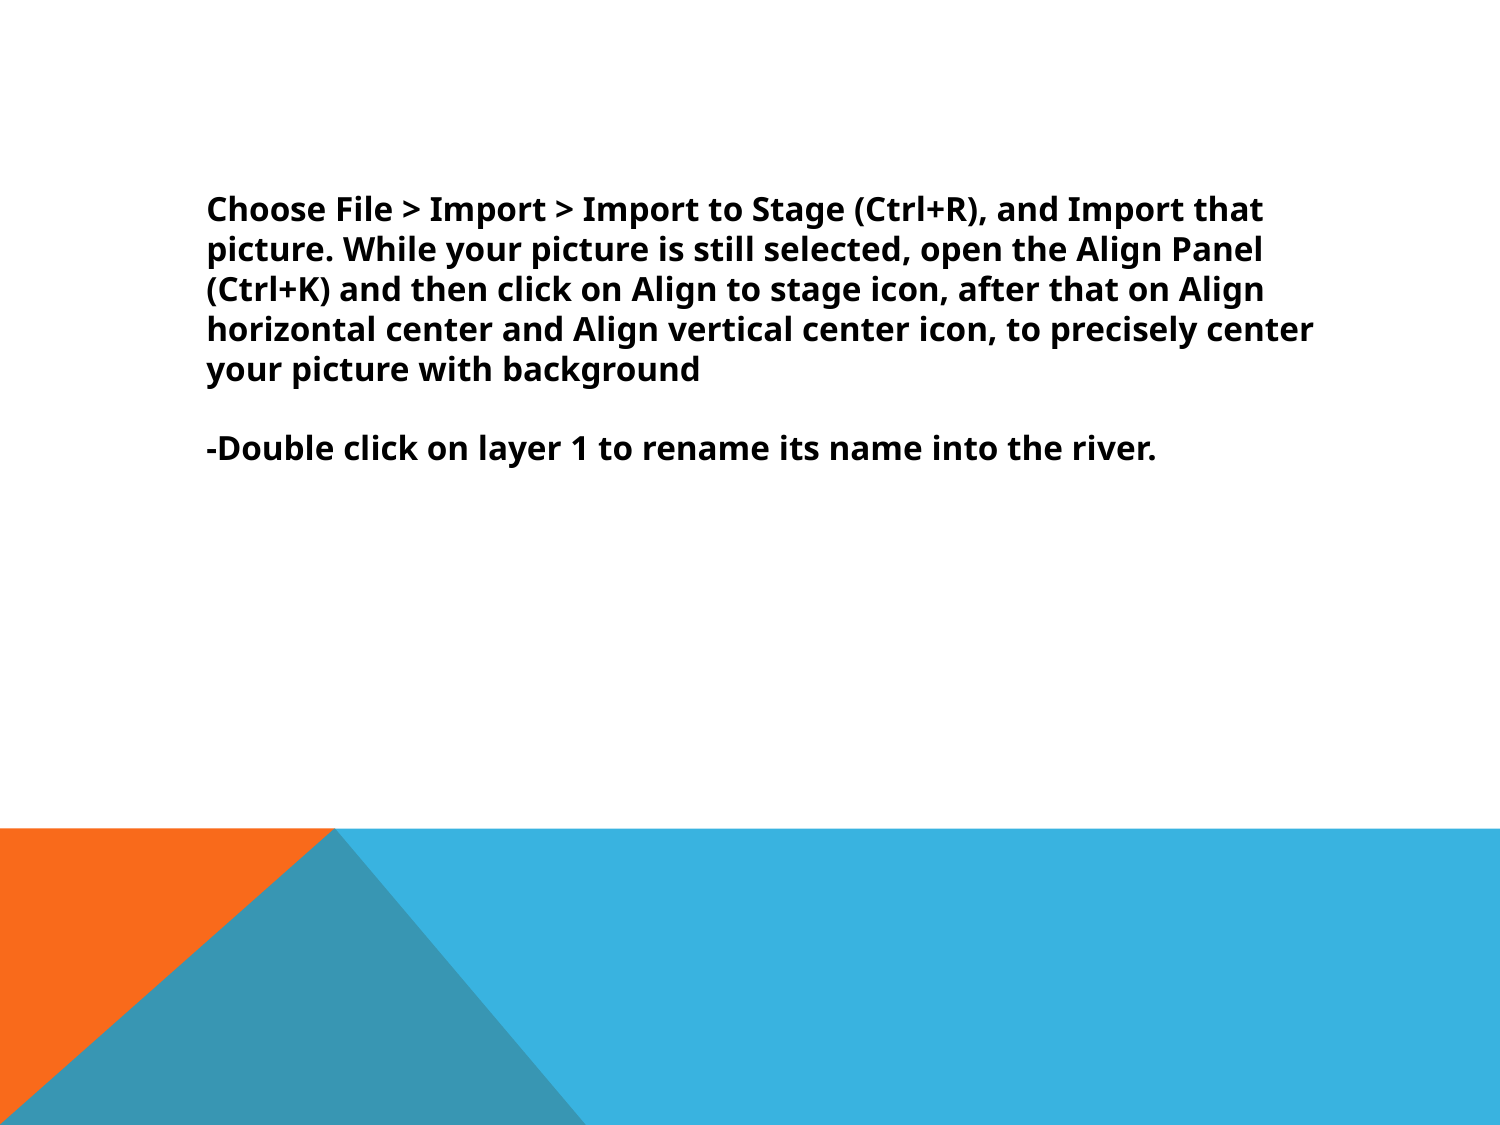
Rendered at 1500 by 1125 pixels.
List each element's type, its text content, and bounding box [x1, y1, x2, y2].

list Choose File > Import > Import to Stage (Ctrl+R), and Import that picture. While your picture is still selected, open the Align Panel (Ctrl+K) and then click on Align to stage icon, after that on Align horizontal center and Align vertical center icon, to precisely center your picture with background -Double click on layer 1 to rename its name into the river. [135, 180, 1369, 768]
